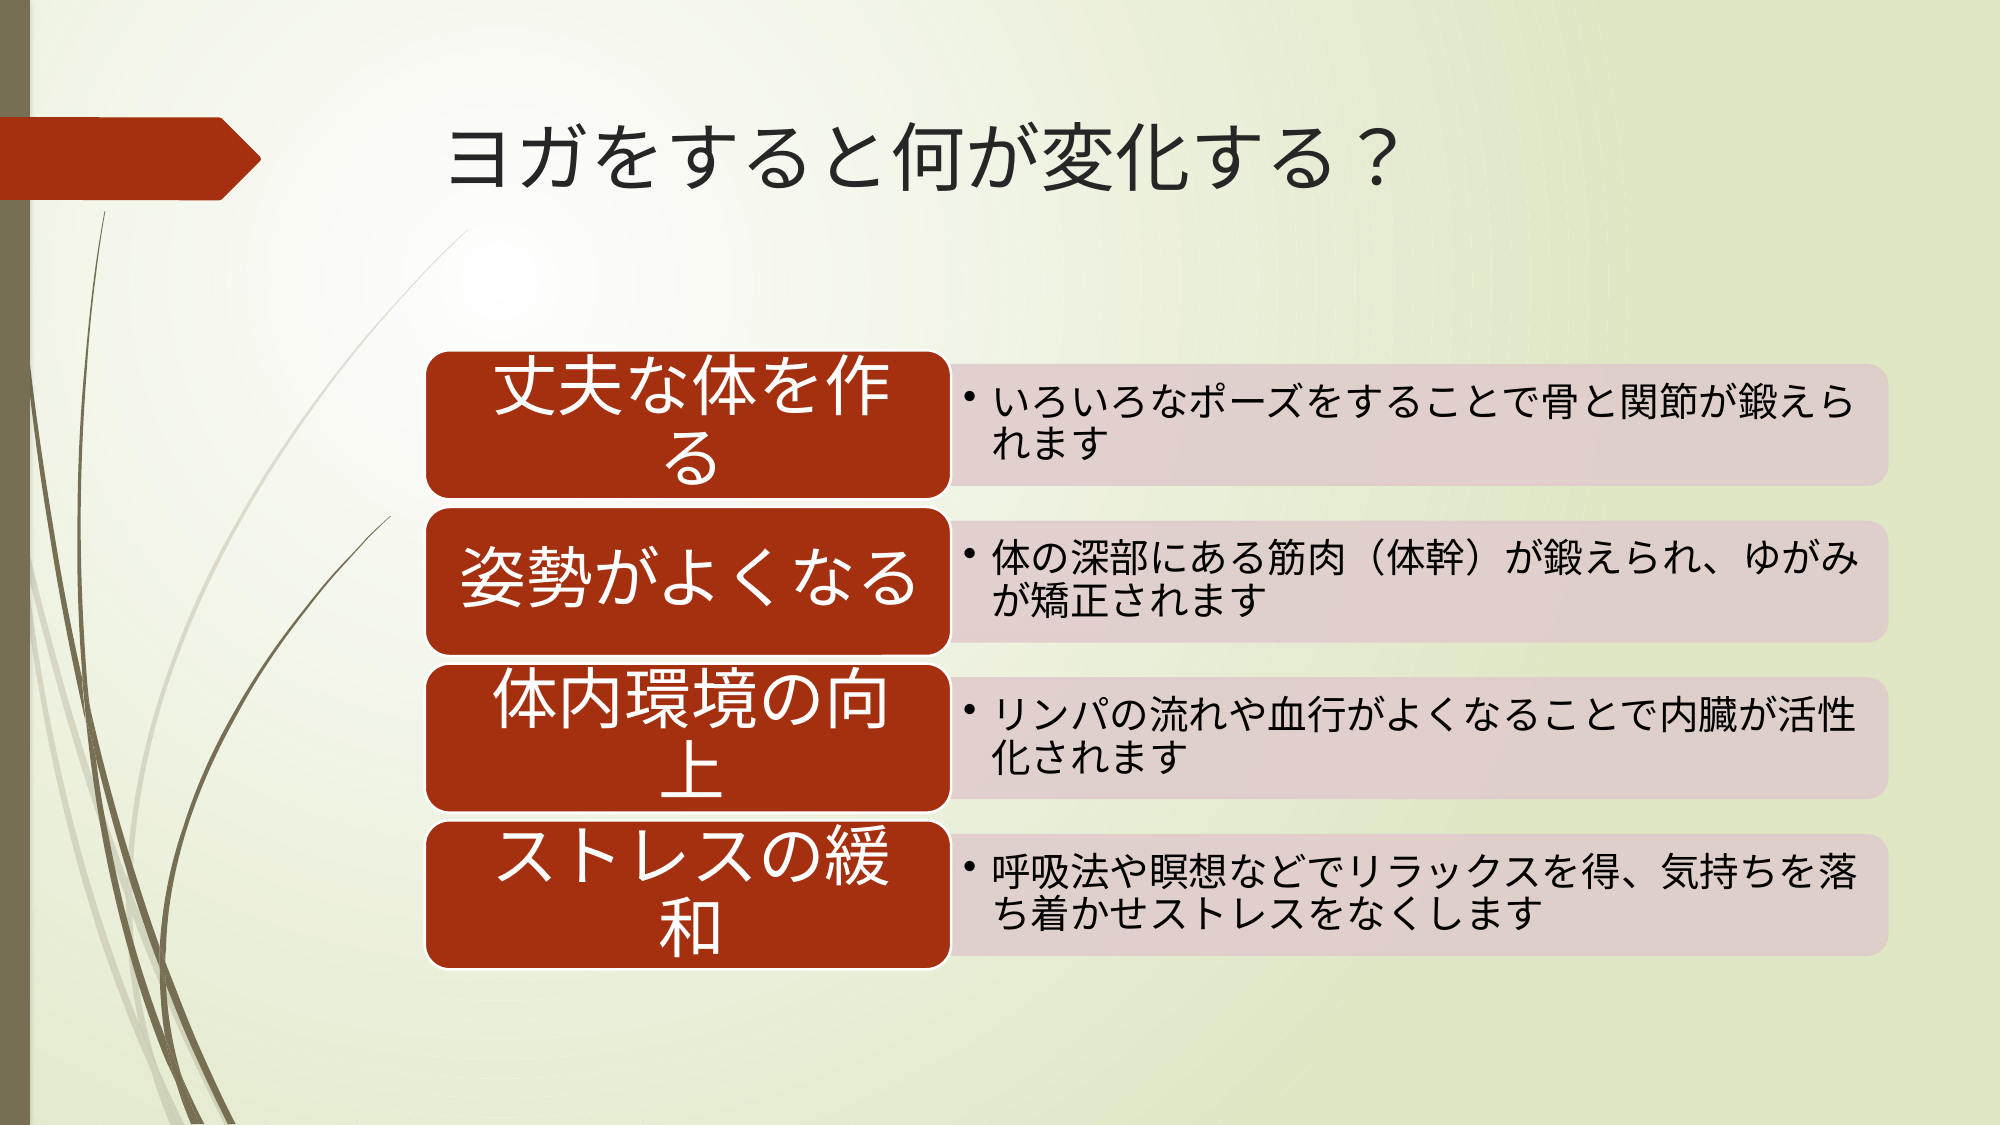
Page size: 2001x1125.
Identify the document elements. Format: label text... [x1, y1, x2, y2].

title ヨガをすると何が変化する？ [425, 102, 1888, 313]
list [424, 349, 1888, 971]
